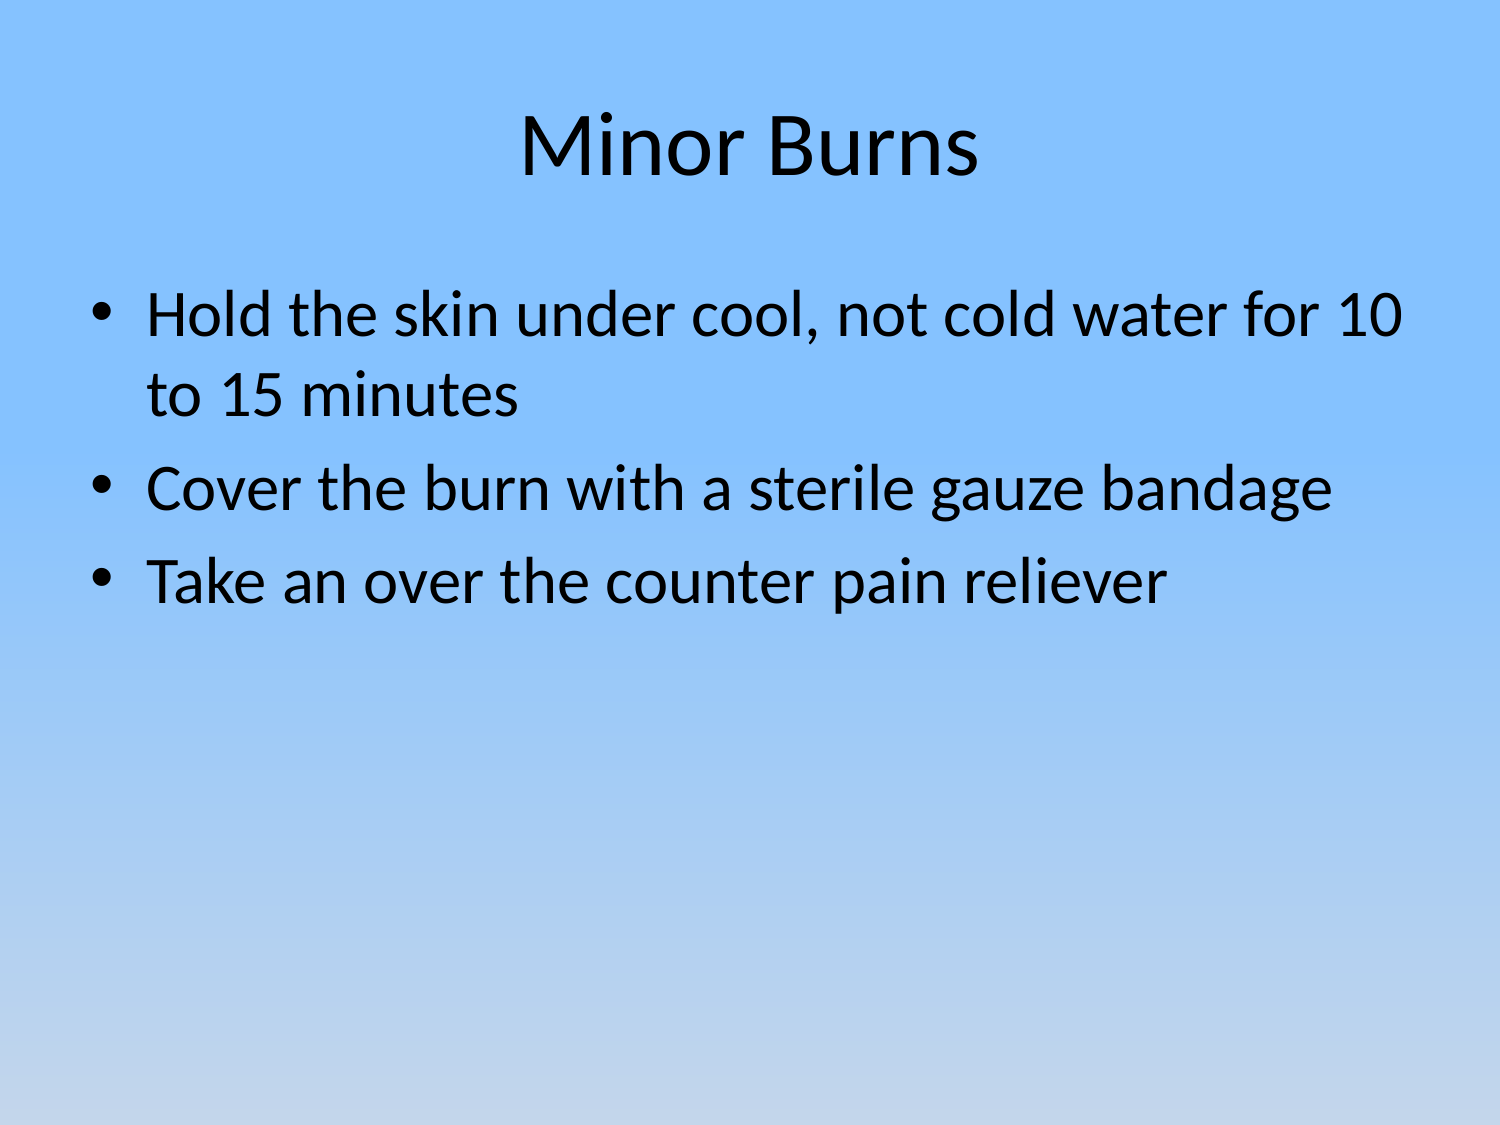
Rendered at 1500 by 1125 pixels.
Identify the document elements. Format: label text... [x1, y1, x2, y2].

title Minor Burns [74, 44, 1426, 233]
list Hold the skin under cool, not cold water for 10 to 15 minutes Cover the burn with a sterile gauze bandage Take an over the counter pain reliever [74, 262, 1426, 1006]
